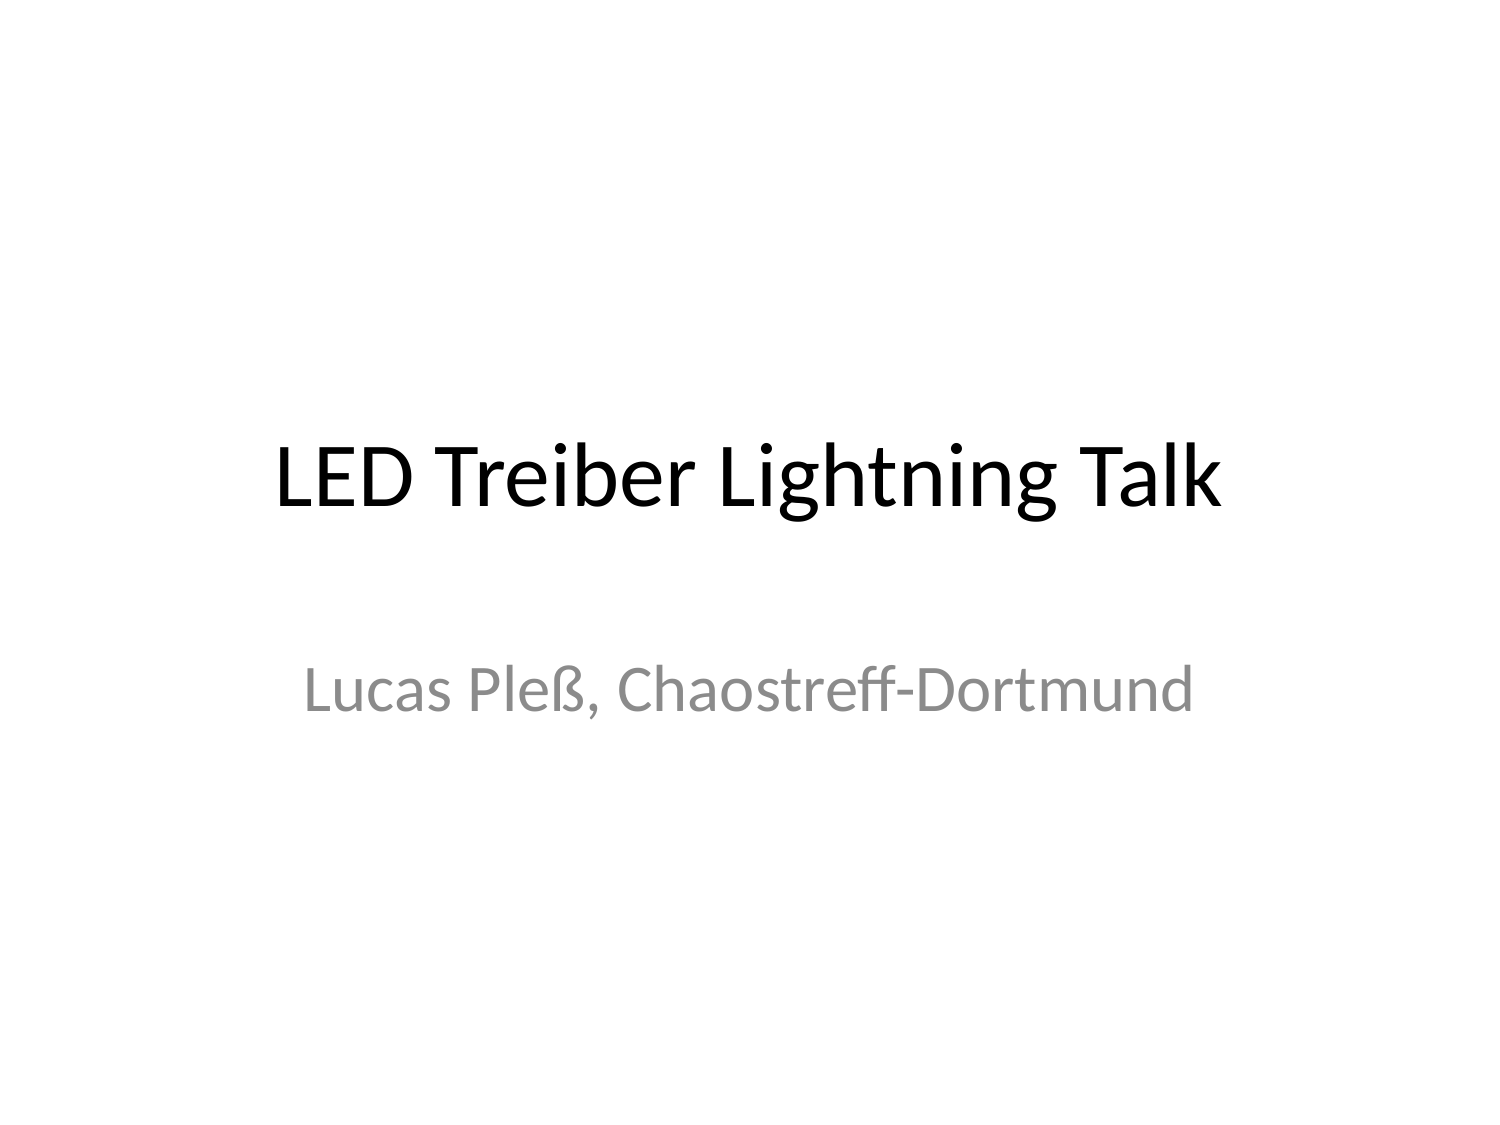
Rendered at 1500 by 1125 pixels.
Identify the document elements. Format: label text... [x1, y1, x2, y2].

title LED Treiber Lightning Talk [112, 349, 1388, 591]
subtitle Lucas Pleß, Chaostreff-Dortmund [225, 637, 1275, 925]
